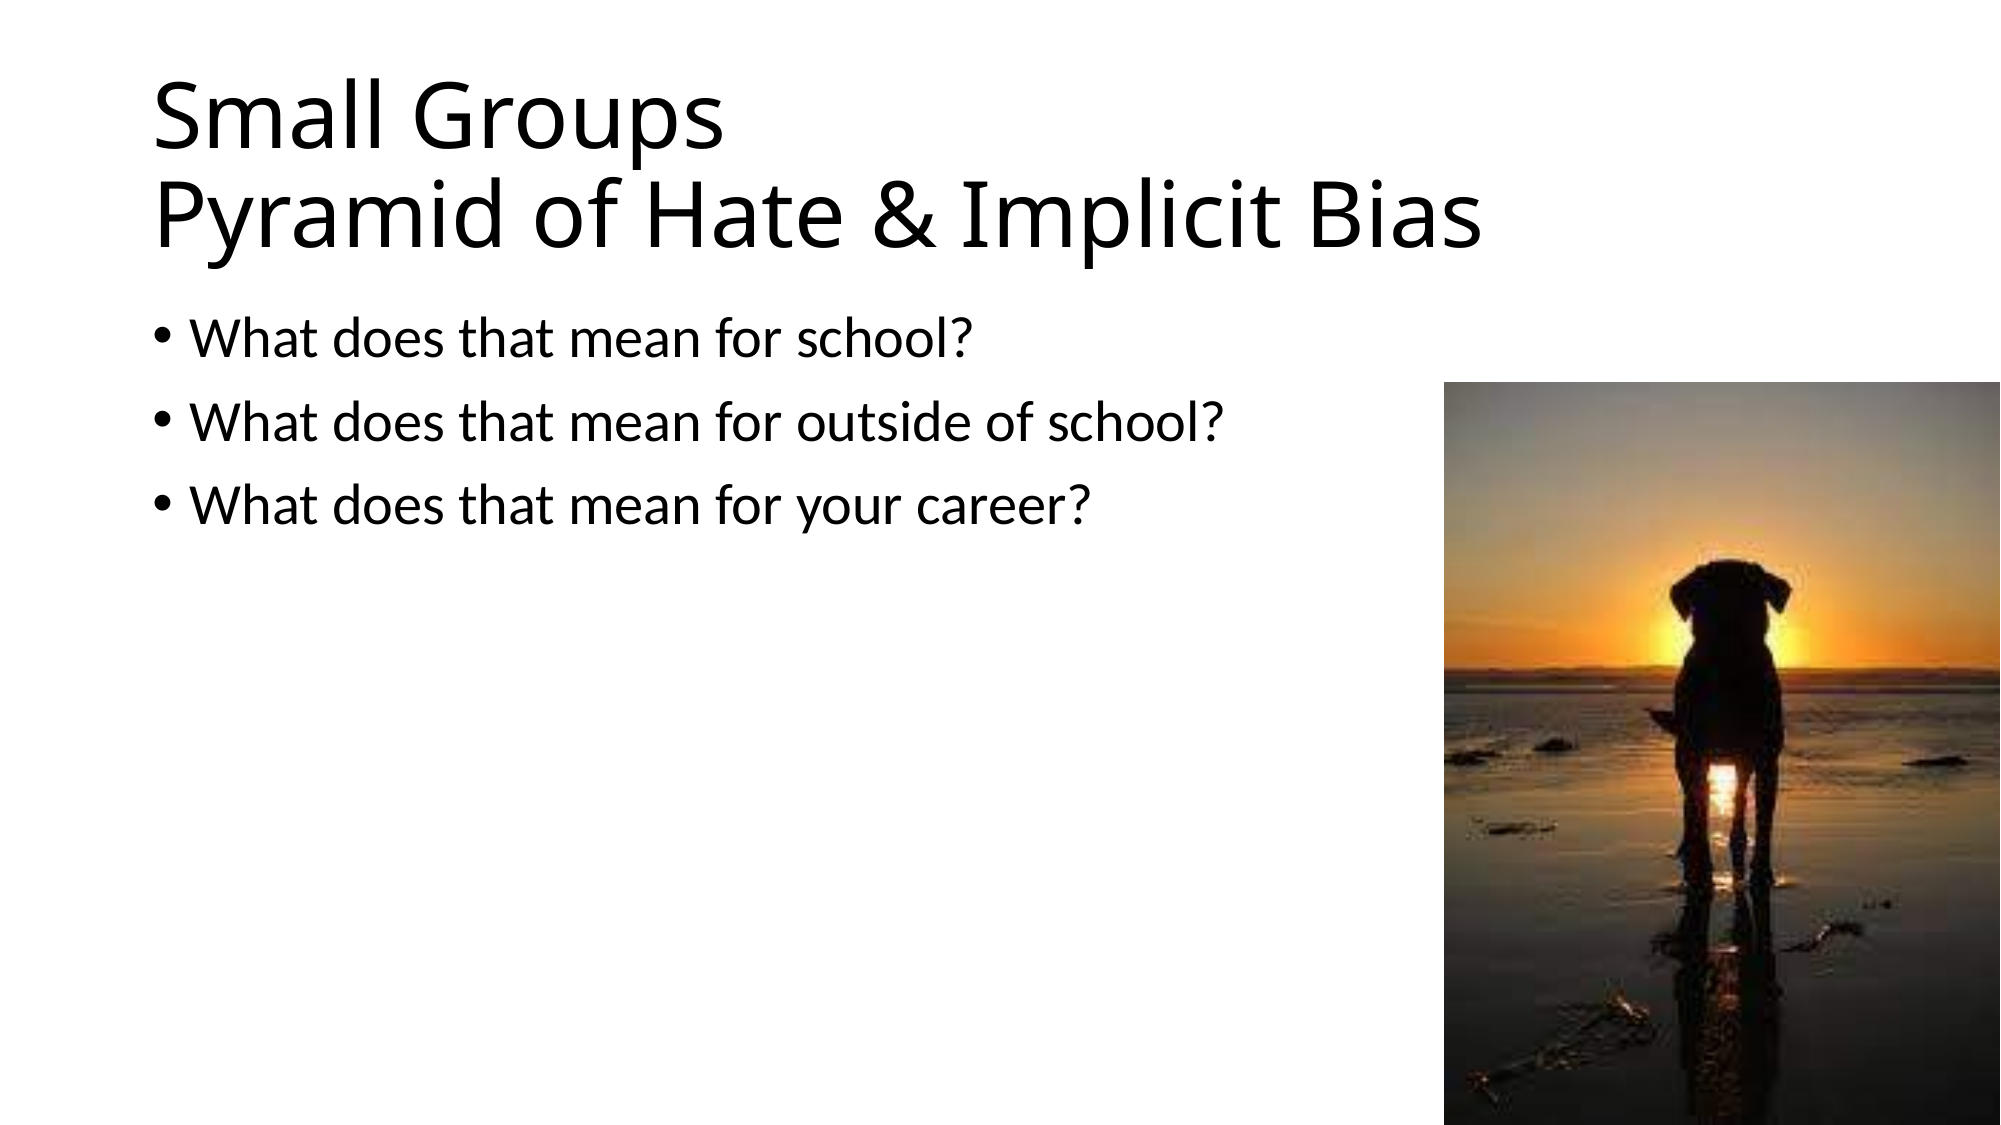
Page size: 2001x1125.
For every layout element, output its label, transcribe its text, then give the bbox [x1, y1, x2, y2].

list What does that mean for school? What does that mean for outside of school? What does that mean for your career? [137, 299, 1863, 1014]
picture [1444, 382, 2000, 1125]
title Small Groups Pyramid of Hate & Implicit Bias [137, 59, 1863, 278]
